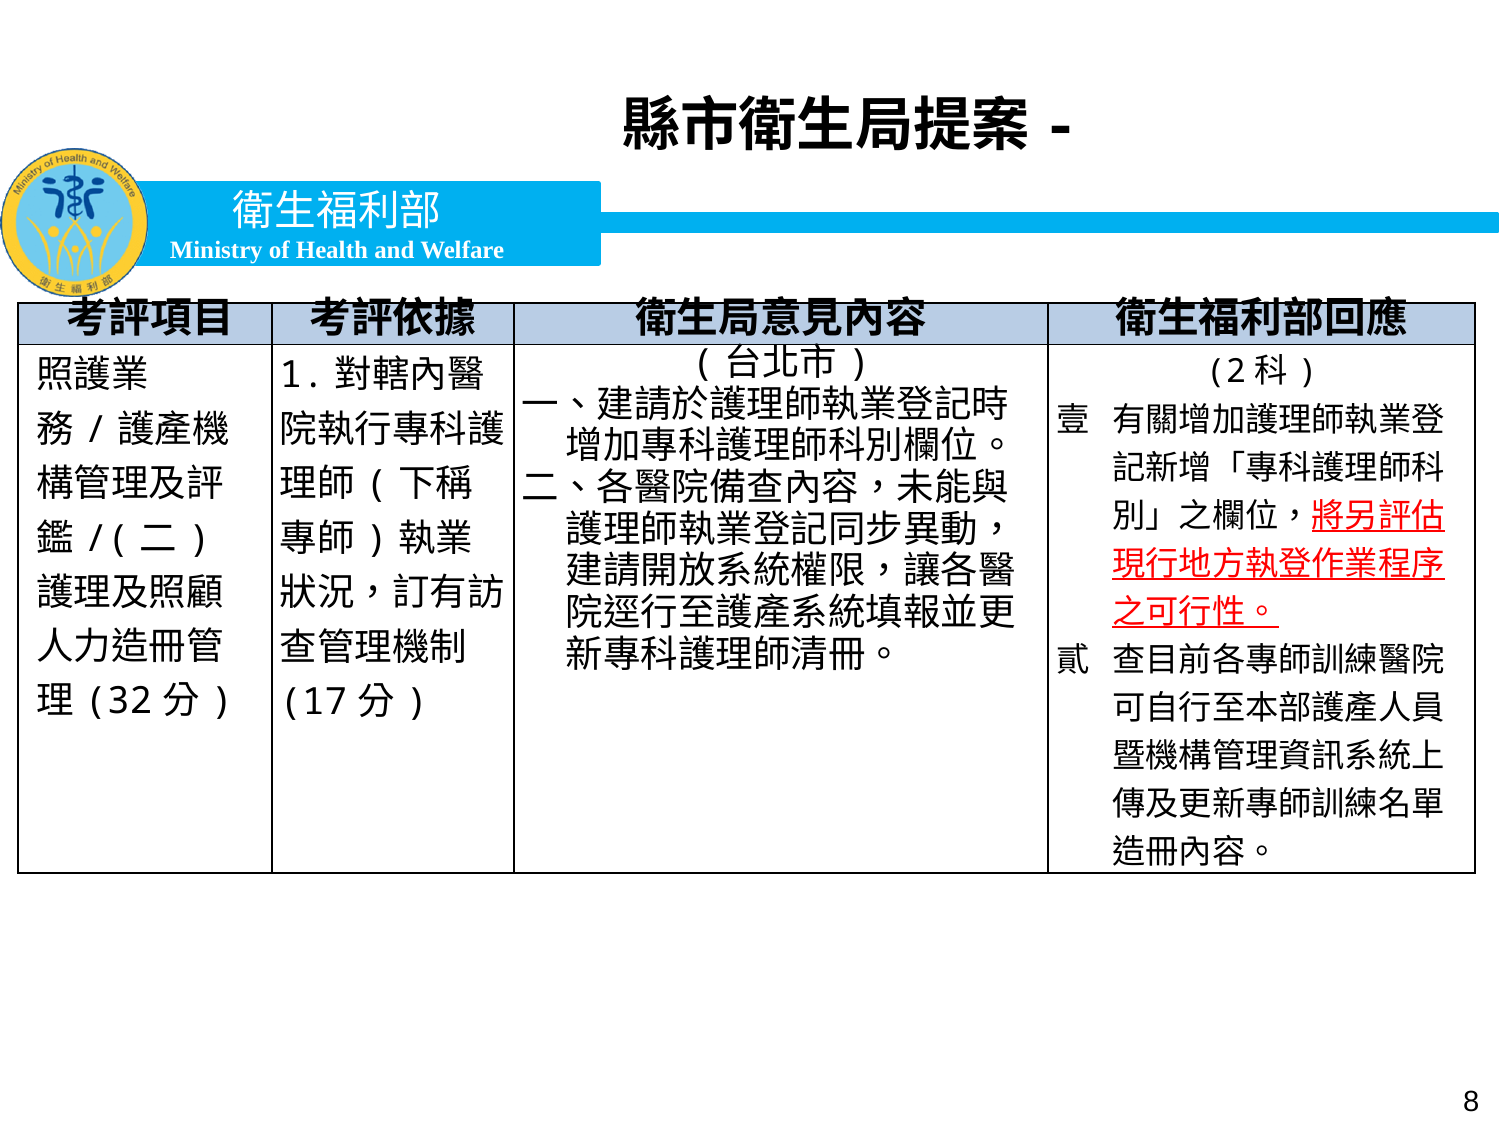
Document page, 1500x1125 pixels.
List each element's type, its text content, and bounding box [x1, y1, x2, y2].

table_header 衛生局意見內容 [515, 304, 1047, 344]
table_header 考評依據 [273, 304, 513, 344]
slide_number 8 [1144, 1069, 1495, 1125]
table_cell 1.對轄內醫院執行專科護理師(下稱專師)執業狀況，訂有訪查管理機制(17分) [273, 345, 513, 872]
picture [0, 148, 148, 297]
table_cell (台北市) 一、建請於護理師執業登記時增加專科護理師科別欄位。 二、各醫院備查內容，未能與護理師執業登記同步異動，建請開放系統權限，讓各醫院逕行至護產系統填報並更新專科護理師清冊。 [515, 345, 1047, 872]
table_header ­­考評項目 [19, 304, 271, 344]
text_box 縣市衛生局提案- [572, 79, 1128, 165]
table_cell (2科) 有關增加護理師執業登記新增「專科護理師科別」之欄位，將另評估現行地方執登作業程序之可行性。 查目前各專師訓練醫院可自行至本部護產人員暨機構管理資訊系統上傳及更新專師訓練名單造冊內容。 [1049, 345, 1474, 872]
table_cell 照護業務/護產機構管理及評鑑/(二)護理及照顧人力造冊管理(32分) [19, 345, 271, 872]
table_header 衛生福利部回應 [1049, 304, 1474, 344]
